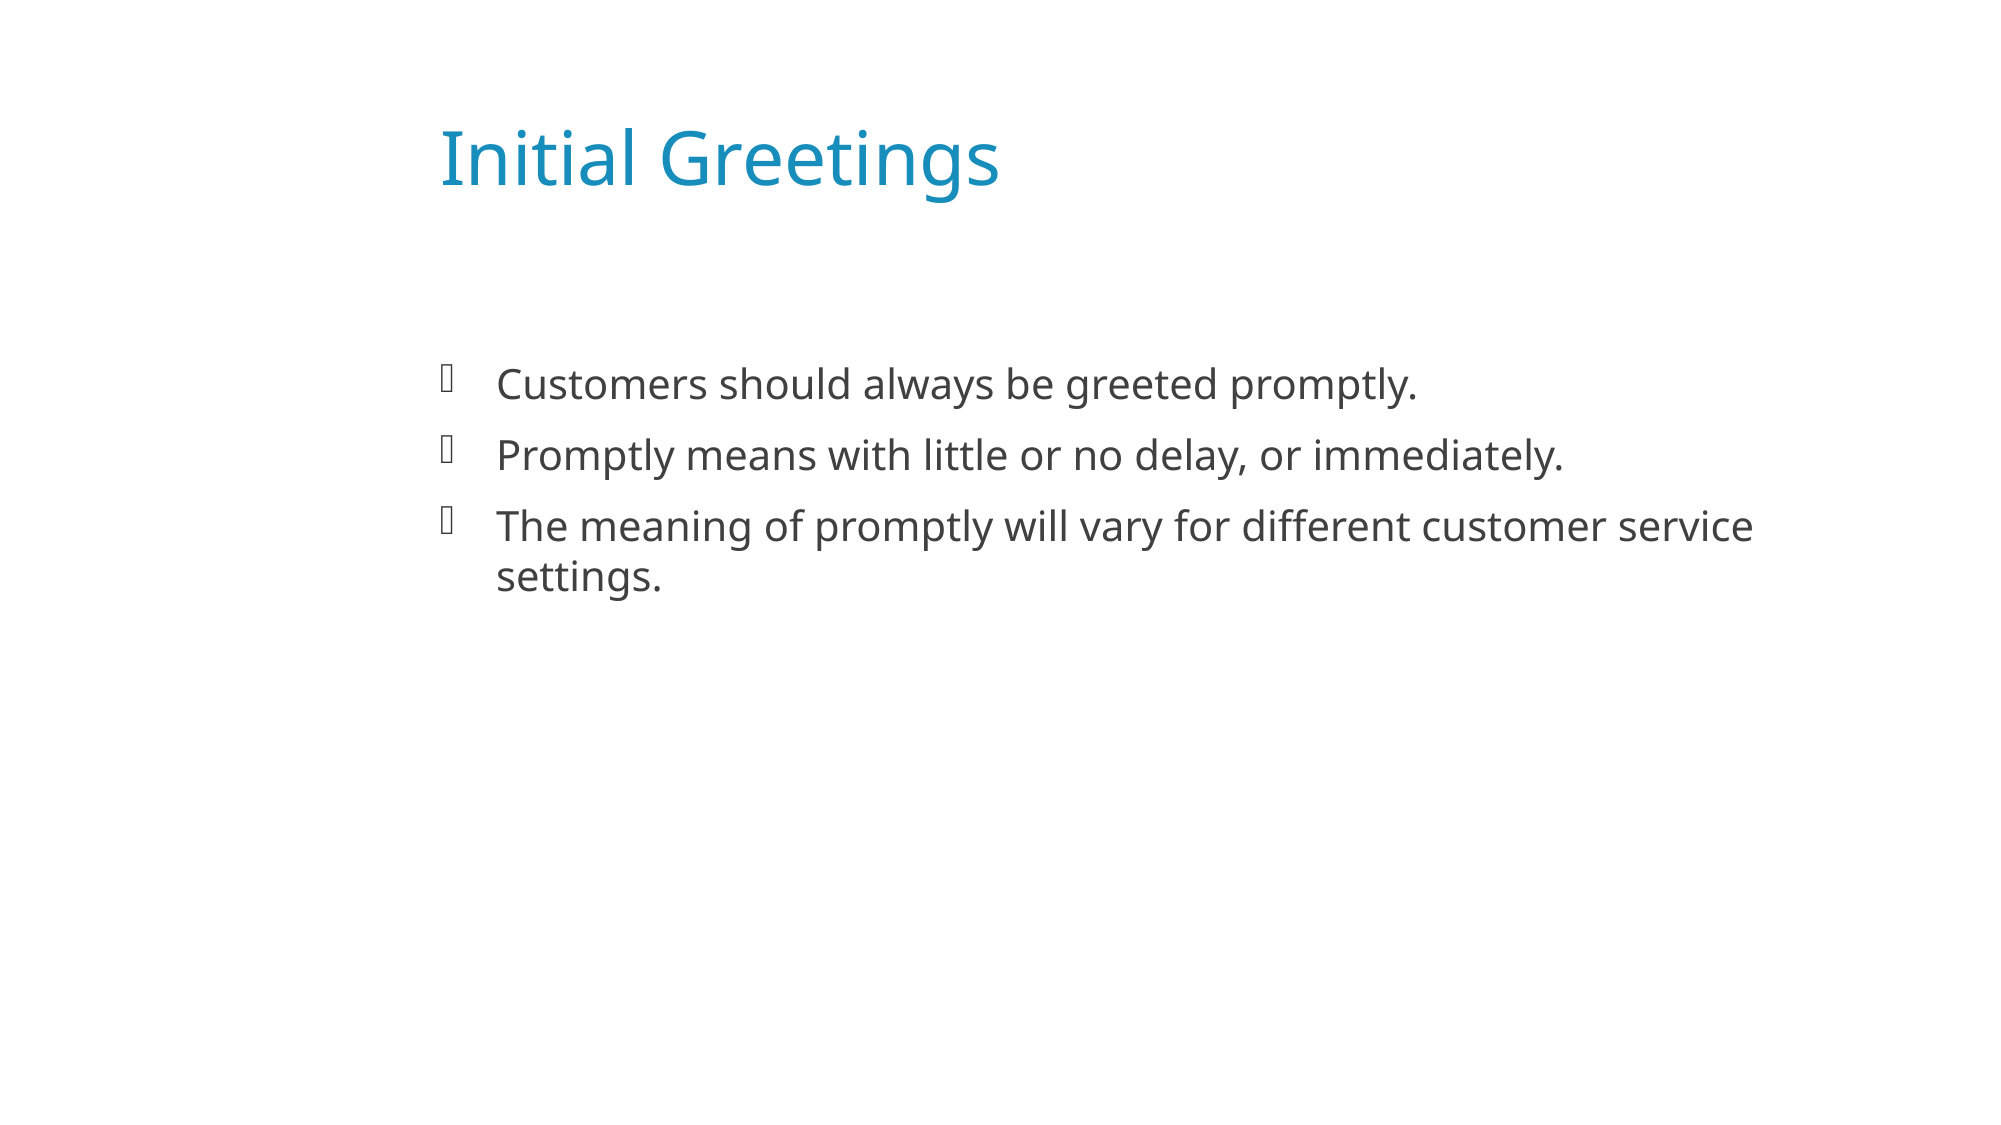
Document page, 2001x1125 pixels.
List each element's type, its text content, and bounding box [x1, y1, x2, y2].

list Customers should always be greeted promptly. Promptly means with little or no delay, or immediately. The meaning of promptly will vary for different customer service settings. [424, 350, 1888, 1074]
title Initial Greetings [425, 102, 1888, 313]
